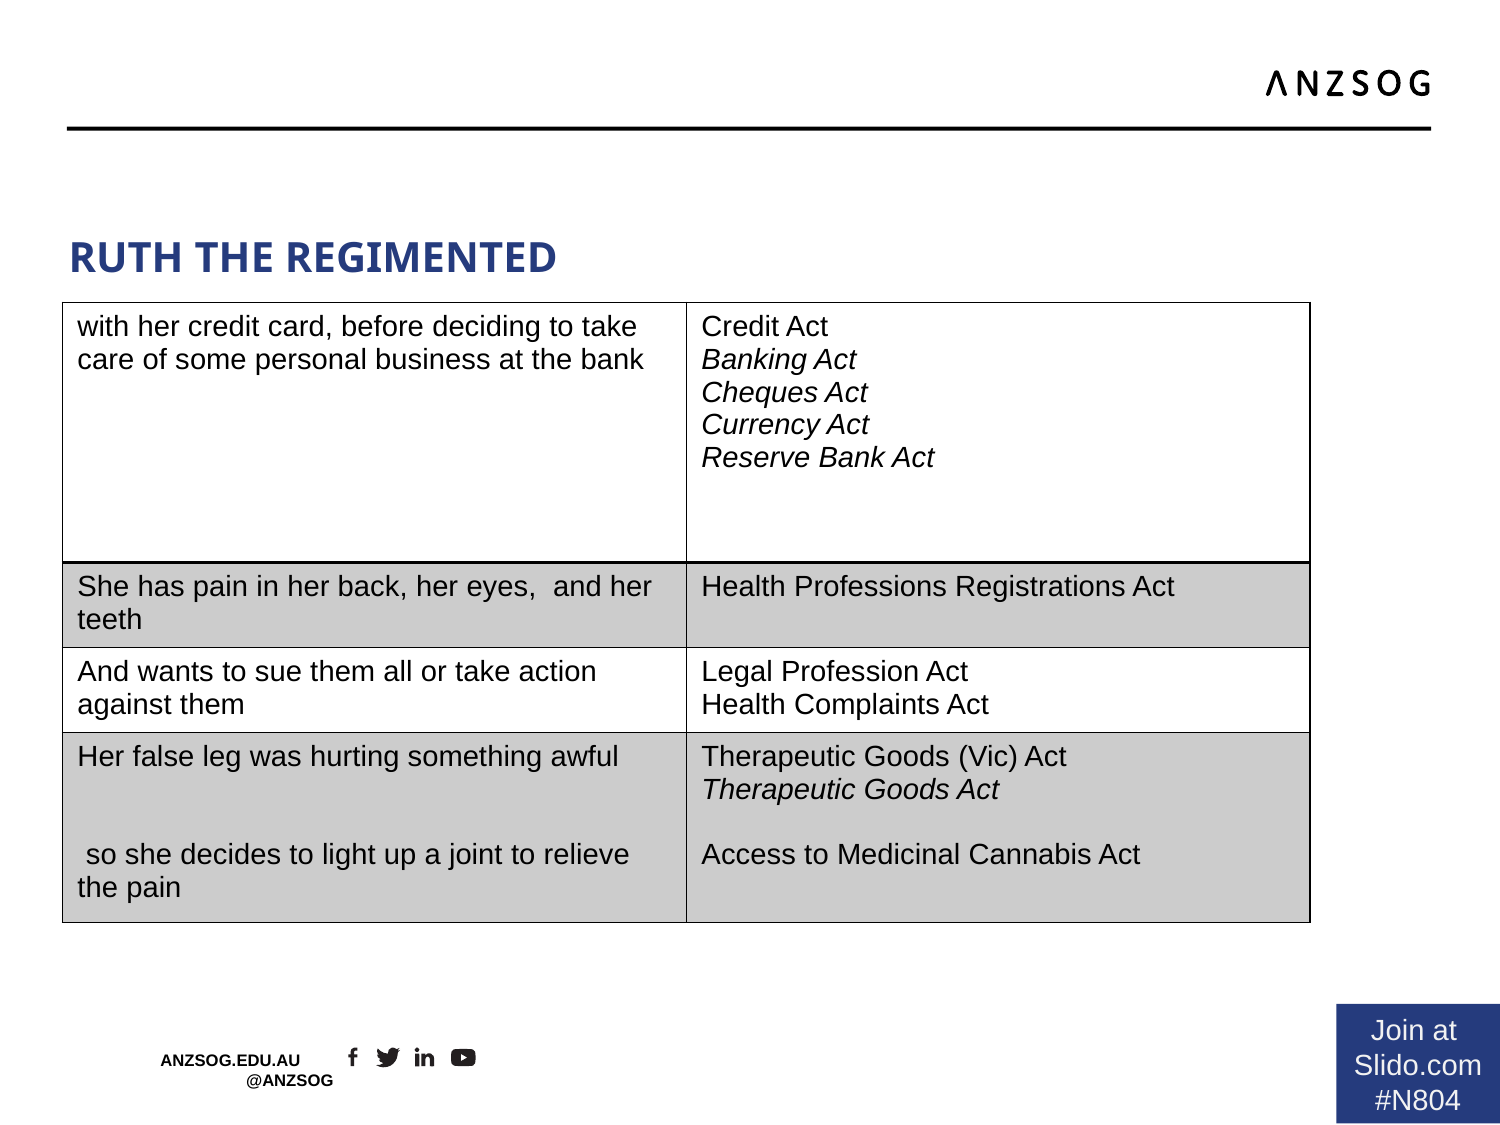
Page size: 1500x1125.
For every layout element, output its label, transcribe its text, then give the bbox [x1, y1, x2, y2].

table_cell She has pain in her back, her eyes, and her teeth [63, 564, 686, 647]
table_cell Therapeutic Goods (Vic) Act Therapeutic Goods Act Access to Medicinal Cannabis Act [687, 733, 1309, 922]
text_box Join at Slido.com #N804 [1336, 1003, 1500, 1124]
table_cell Legal Profession Act Health Complaints Act [687, 648, 1309, 732]
table_cell Health Professions Registrations Act [687, 564, 1309, 647]
table_header Credit Act Banking Act Cheques Act Currency Act Reserve Bank Act [687, 303, 1309, 561]
table_header with her credit card, before deciding to take care of some personal business at the bank [63, 303, 686, 561]
title RUTH the regimented [53, 138, 1430, 289]
table_cell Her false leg was hurting something awful so she decides to light up a joint to relieve the pain [63, 733, 686, 922]
table_cell And wants to sue them all or take action against them [63, 648, 686, 732]
